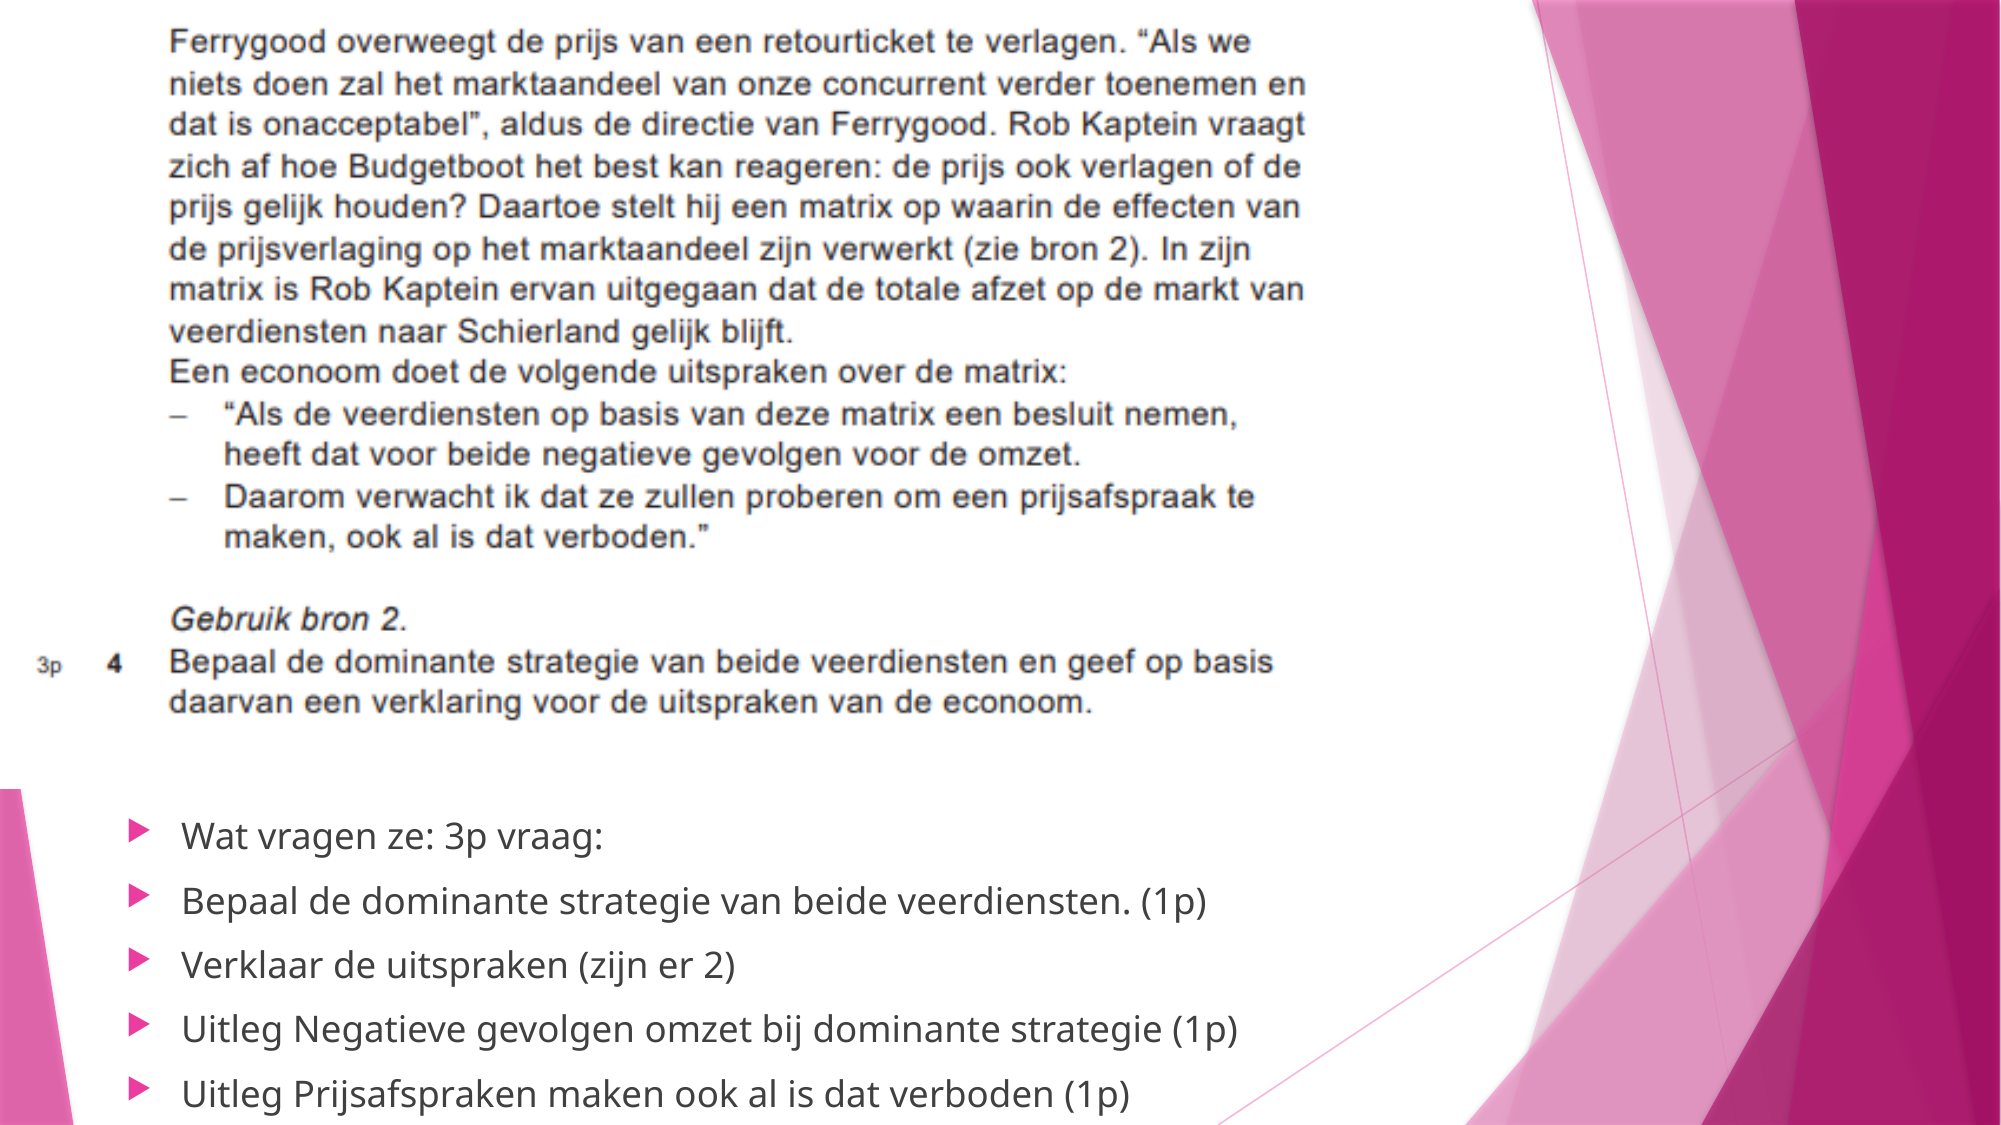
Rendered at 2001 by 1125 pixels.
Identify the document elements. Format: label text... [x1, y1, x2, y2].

list Wat vragen ze: 3p vraag: Bepaal de dominante strategie van beide veerdiensten. (1p) Verklaar de uitspraken (zijn er 2) Uitleg Negatieve gevolgen omzet bij dominante strategie (1p) Uitleg Prijsafspraken maken ook al is dat verboden (1p) [111, 354, 1522, 1125]
picture [0, 0, 1414, 790]
